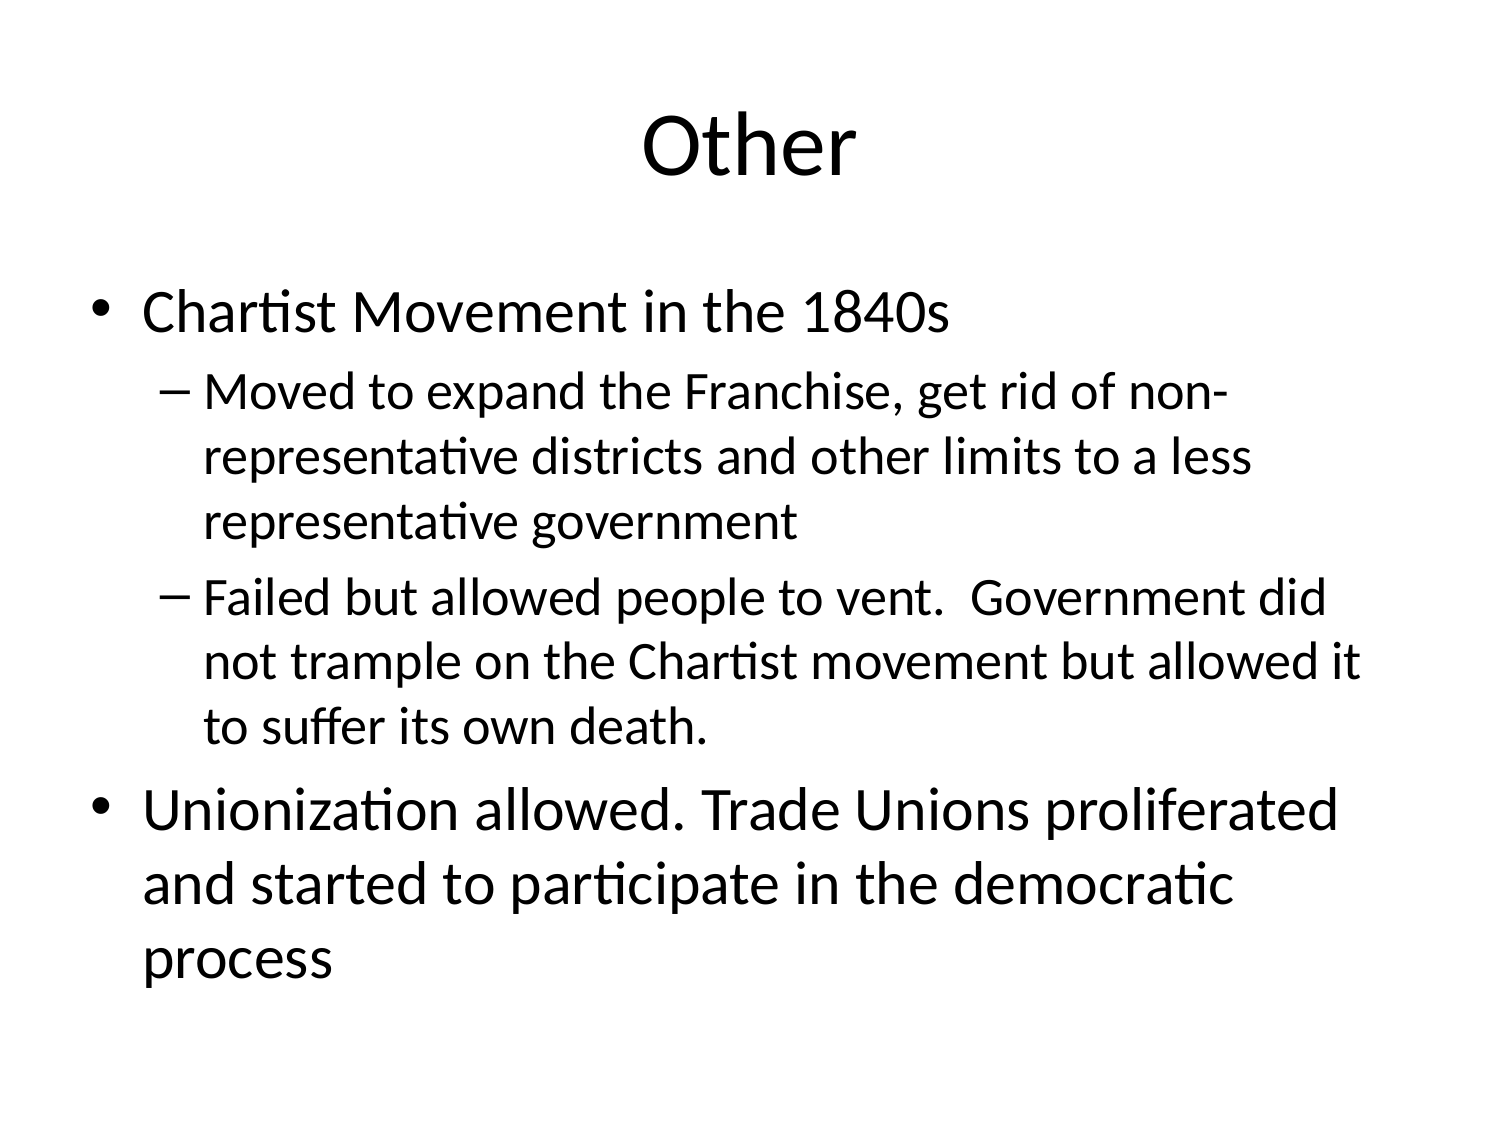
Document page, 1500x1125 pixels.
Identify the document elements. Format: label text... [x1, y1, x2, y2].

title Other [75, 45, 1425, 233]
list Chartist Movement in the 1840s Moved to expand the Franchise, get rid of non-representative districts and other limits to a less representative government Failed but allowed people to vent. Government did not trample on the Chartist movement but allowed it to suffer its own death. Unionization allowed. Trade Unions proliferated and started to participate in the democratic process [75, 262, 1425, 1005]
